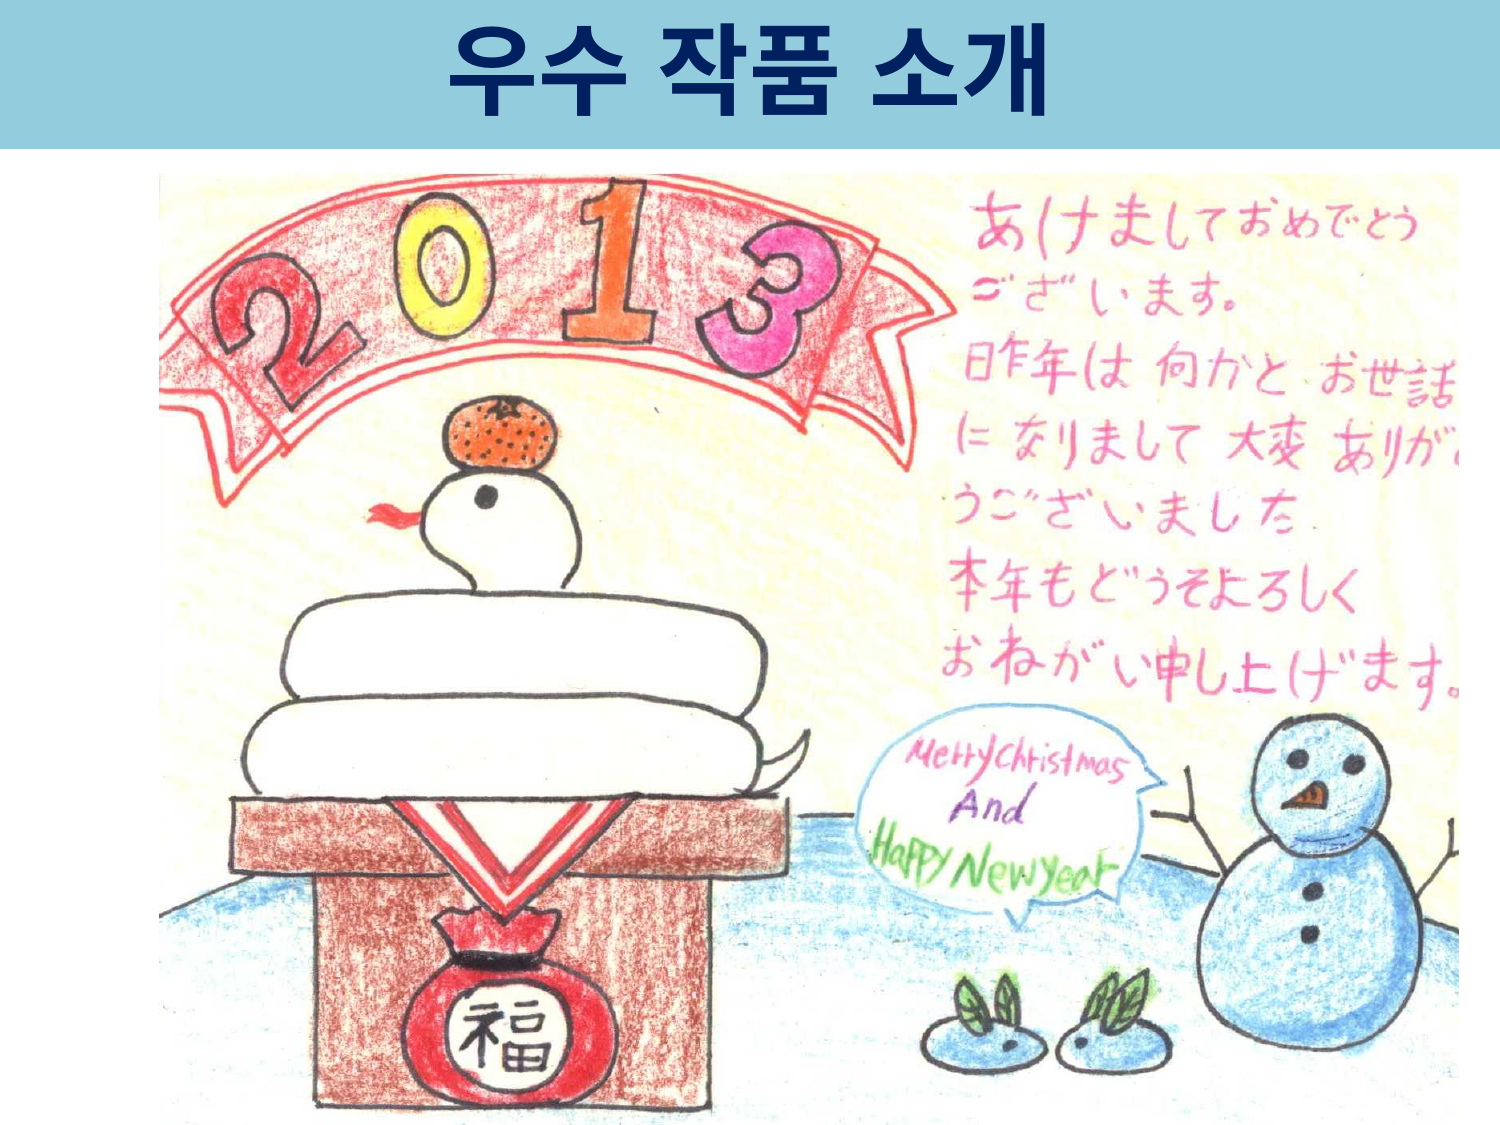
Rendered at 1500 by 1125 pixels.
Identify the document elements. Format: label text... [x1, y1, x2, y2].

subtitle 우수 작품 소개 [0, 0, 1500, 149]
picture [159, 160, 1459, 1125]
